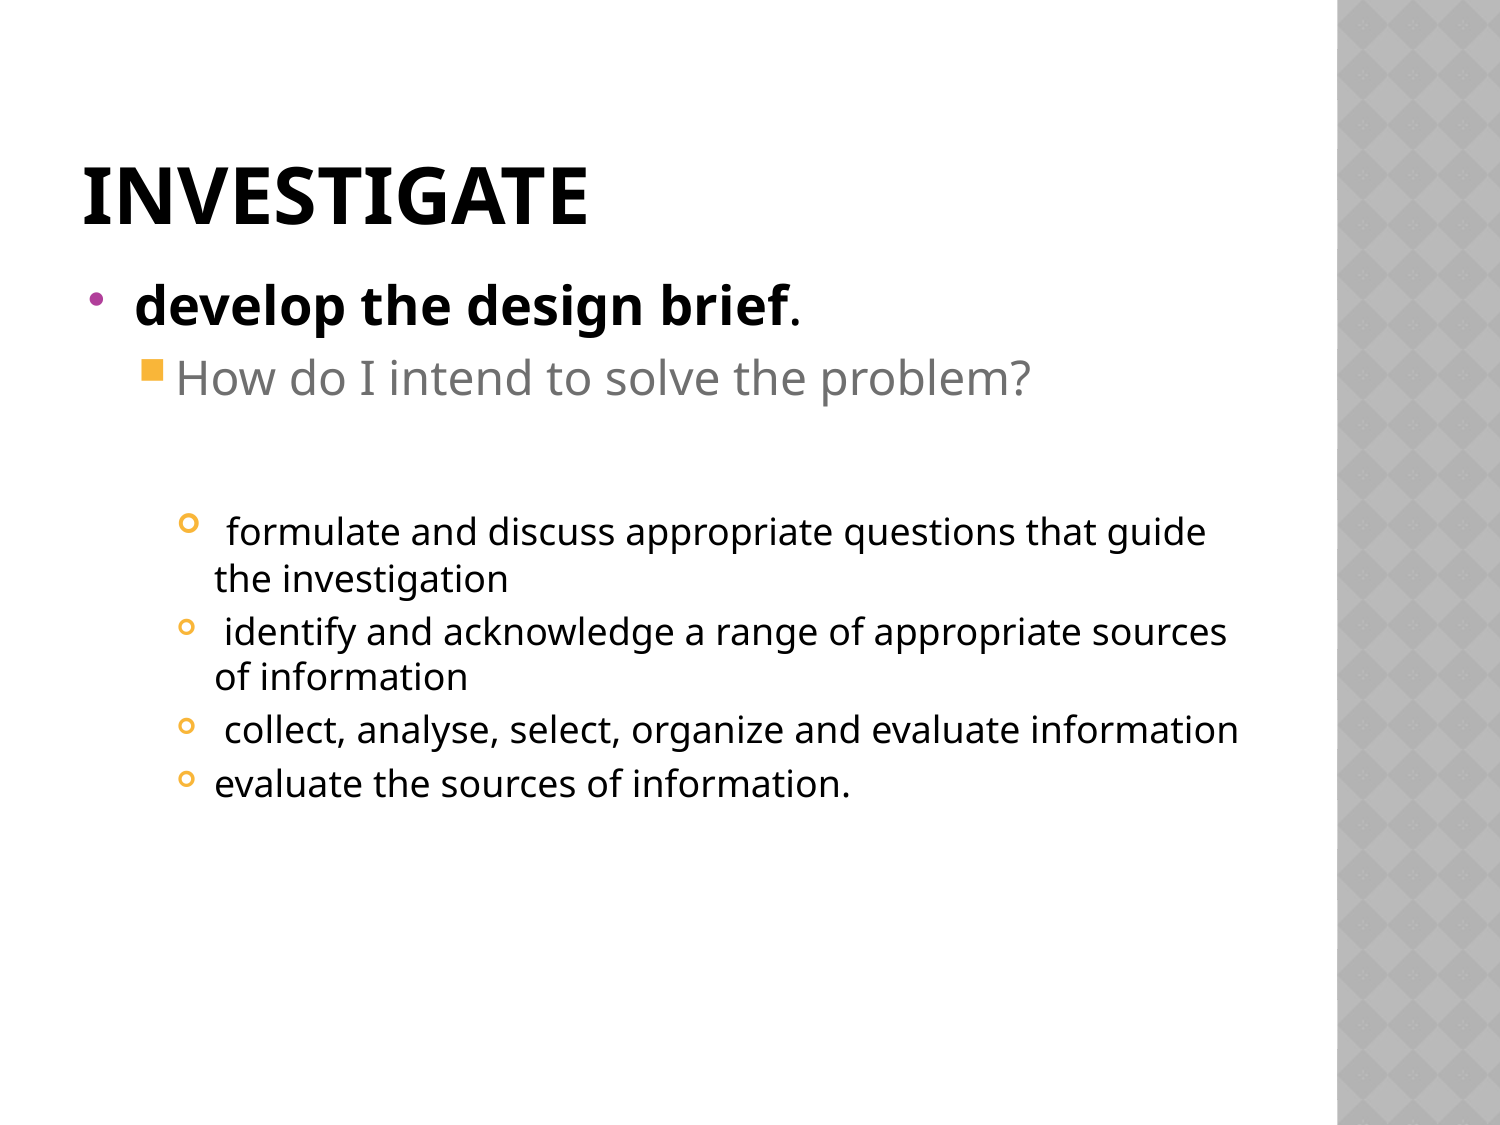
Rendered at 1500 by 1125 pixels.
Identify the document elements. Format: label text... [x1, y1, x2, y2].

title investigate [75, 52, 1263, 240]
list develop the design brief. How do I intend to solve the problem? formulate and discuss appropriate questions that guide the investigation identify and acknowledge a range of appropriate sources of information collect, analyse, select, organize and evaluate information evaluate the sources of information. [75, 264, 1263, 1059]
